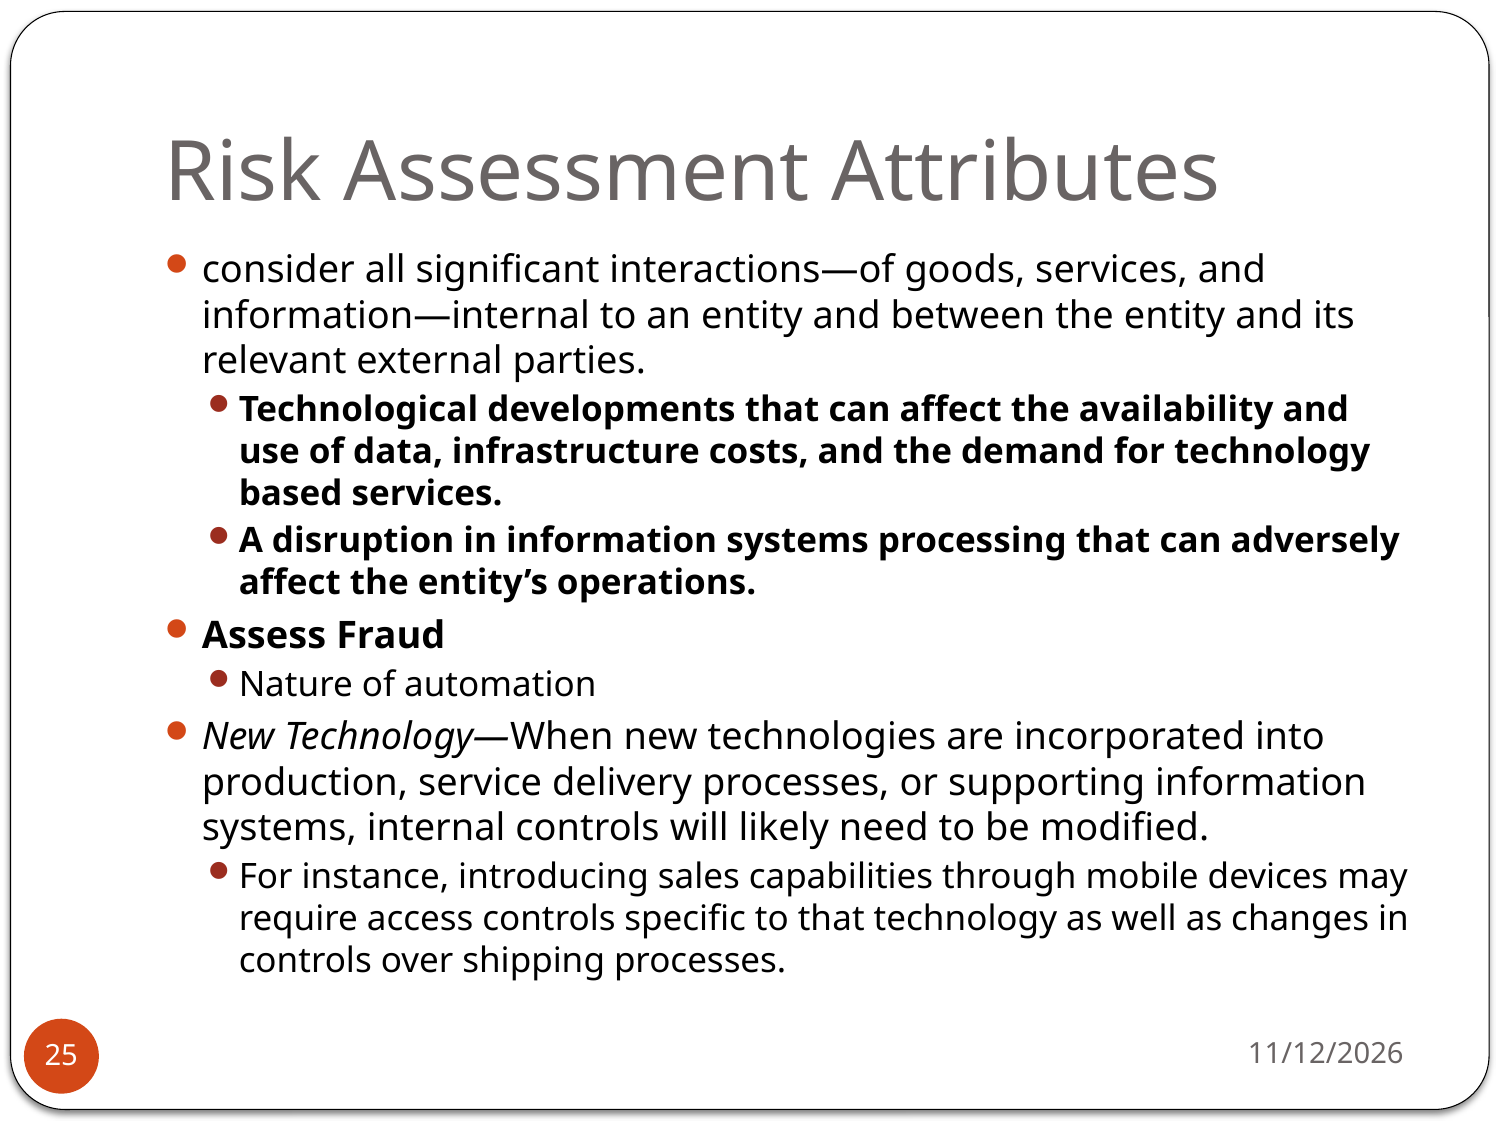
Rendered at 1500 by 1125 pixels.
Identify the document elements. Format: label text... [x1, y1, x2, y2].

title Risk Assessment Attributes [150, 45, 1425, 233]
list consider all significant interactions—of goods, services, and information—internal to an entity and between the entity and its relevant external parties. Technological developments that can affect the availability and use of data, infrastructure costs, and the demand for technology based services. A disruption in information systems processing that can adversely affect the entity’s operations. Assess Fraud Nature of automation New Technology—When new technologies are incorporated into production, service delivery processes, or supporting information systems, internal controls will likely need to be modified. For instance, introducing sales capabilities through mobile devices may require access controls specific to that technology as well as changes in controls over shipping processes. [150, 237, 1425, 988]
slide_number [1012, 1015, 1419, 1094]
slide_number 25 [23, 1018, 99, 1094]
